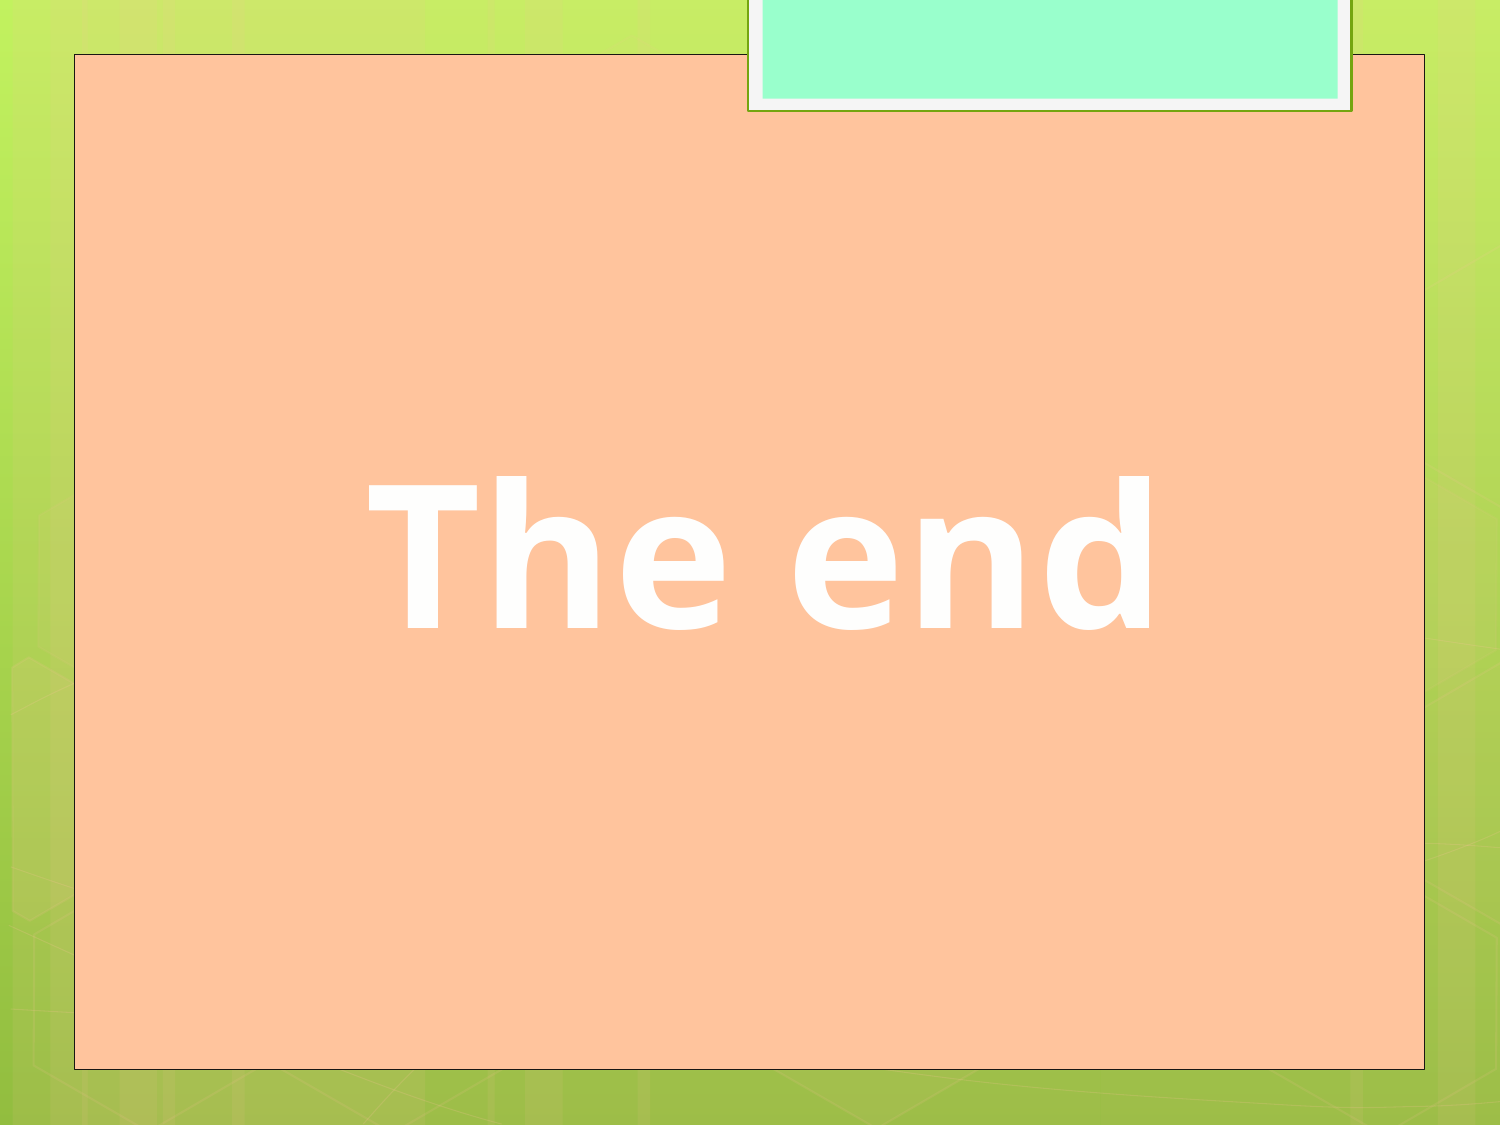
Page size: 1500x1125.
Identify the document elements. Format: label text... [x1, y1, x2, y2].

text_box The end [227, 420, 1303, 676]
